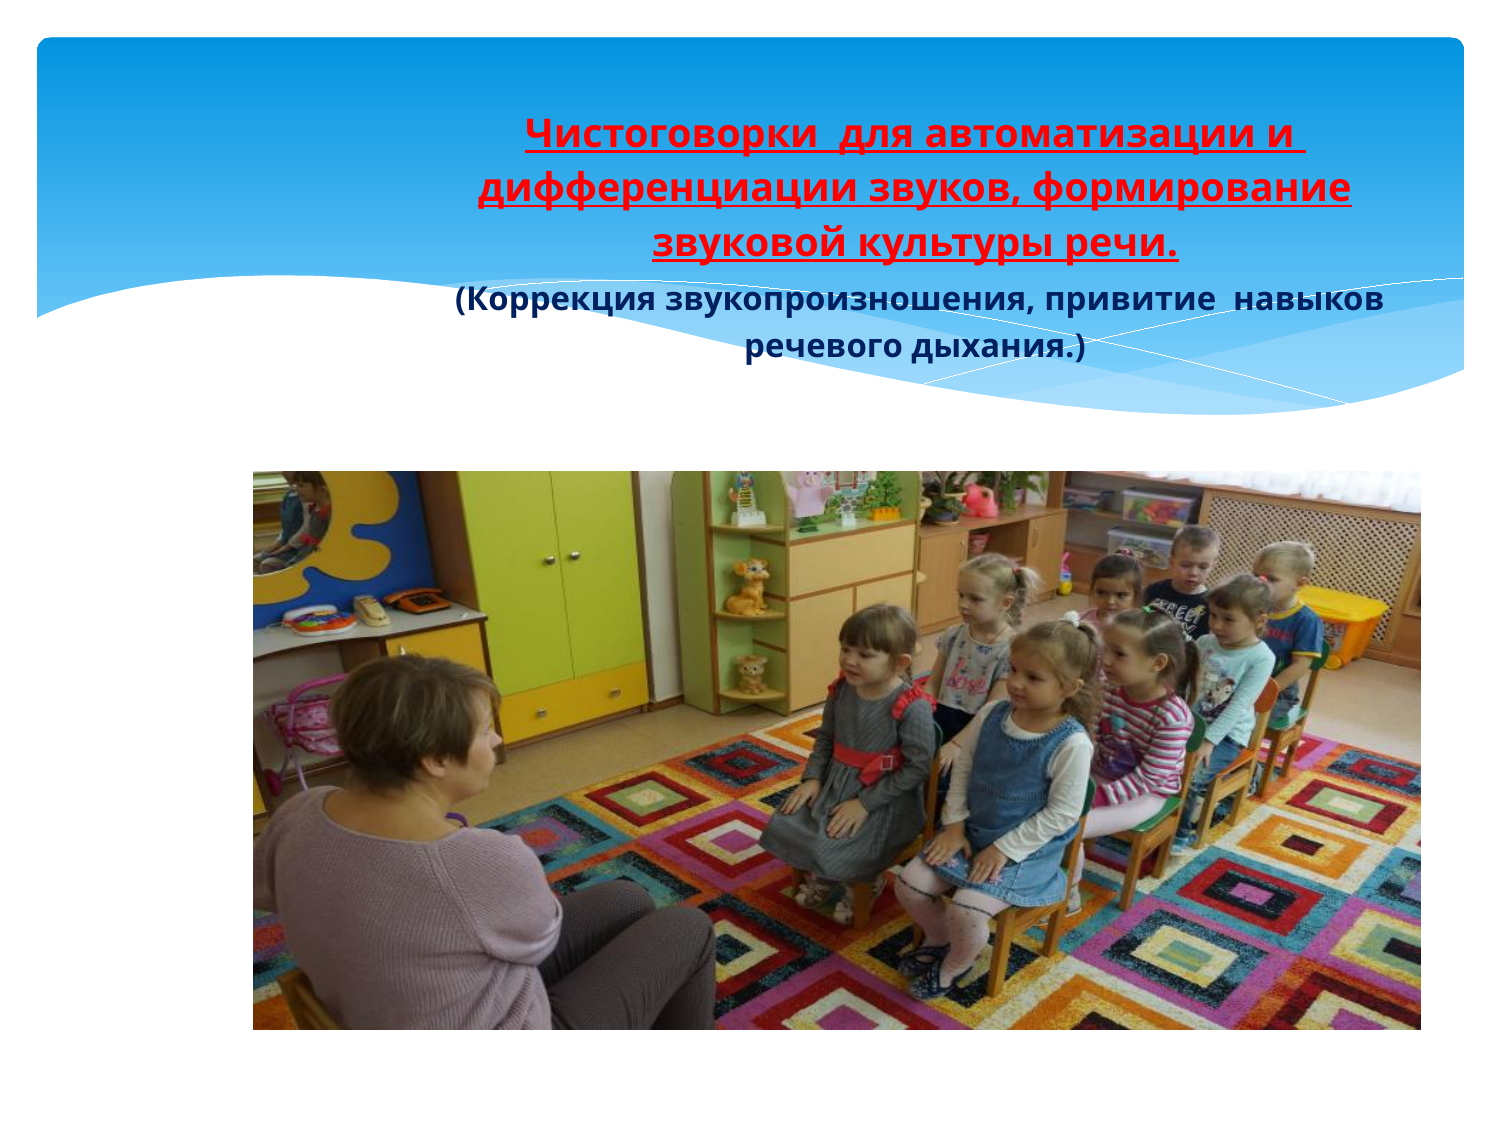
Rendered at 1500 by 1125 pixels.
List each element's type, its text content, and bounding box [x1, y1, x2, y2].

title Чистоговорки для автоматизации и дифференциации звуков, формирование звуковой культуры речи. (Коррекция звукопроизношения, привитие навыков речевого дыхания.) [368, 38, 1462, 474]
picture [253, 470, 1421, 1030]
